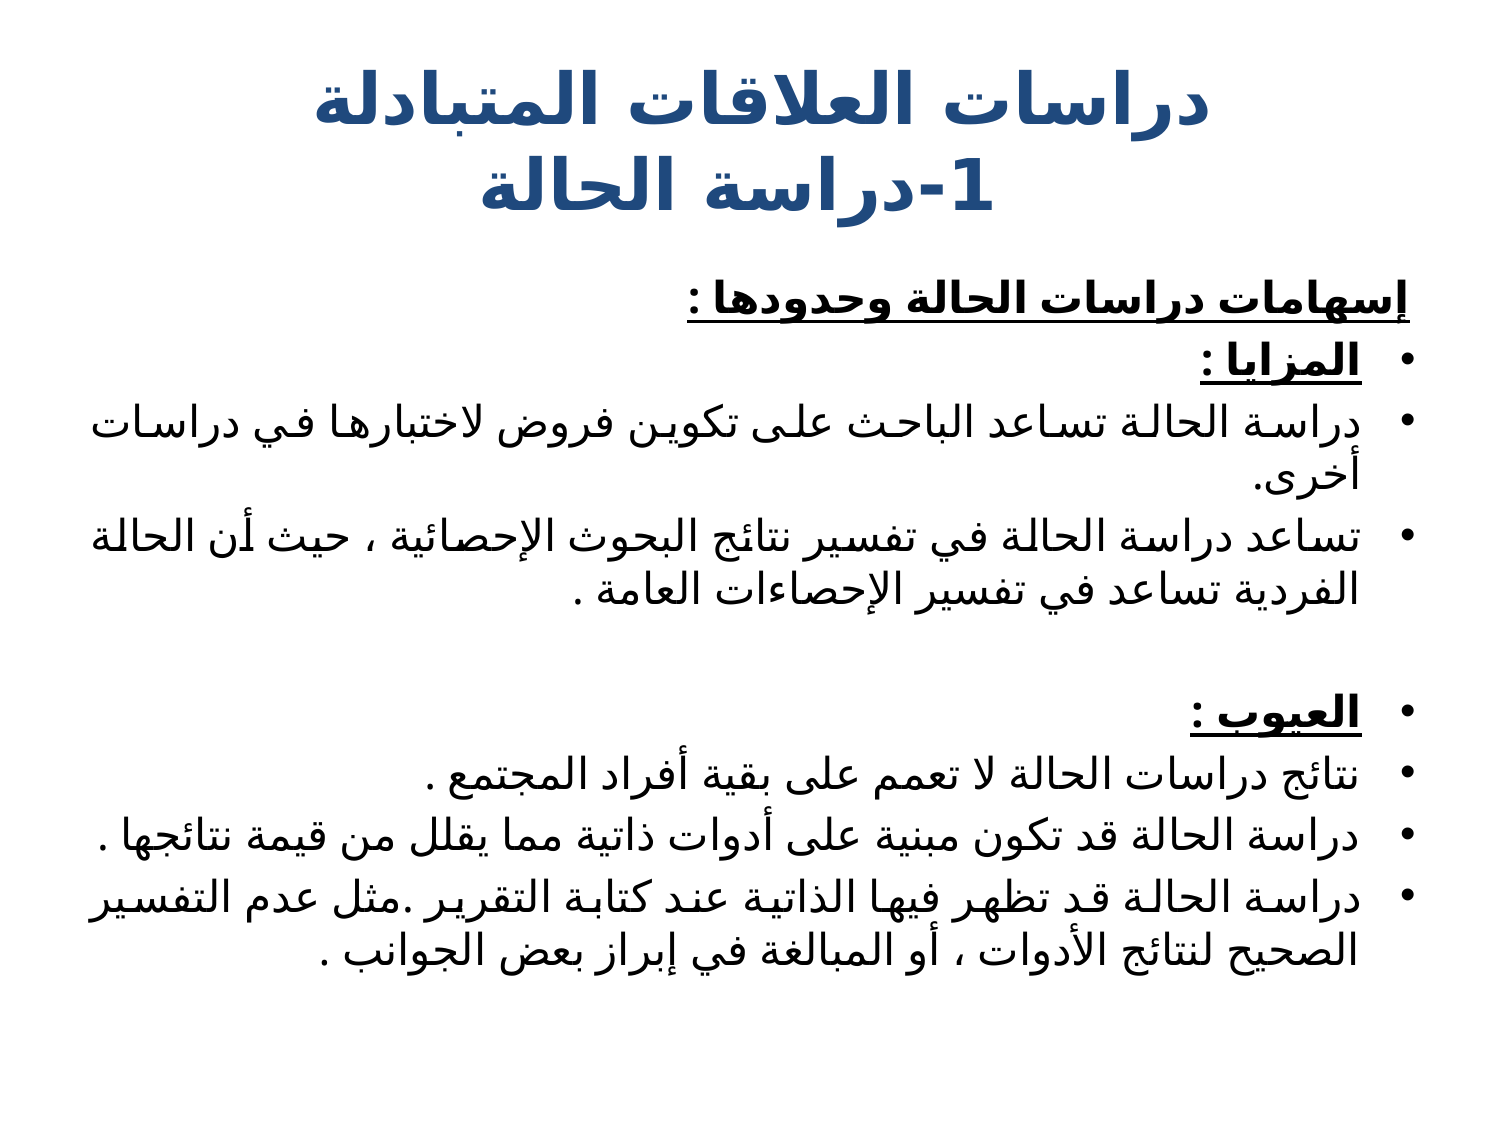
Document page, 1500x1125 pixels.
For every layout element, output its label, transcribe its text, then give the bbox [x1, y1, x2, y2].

title دراسات العلاقات المتبادلة 1-دراسة الحالة [75, 45, 1425, 233]
list إسهامات دراسات الحالة وحدودها : المزايا : دراسة الحالة تساعد الباحث على تكوين فروض لاختبارها في دراسات أخرى. تساعد دراسة الحالة في تفسير نتائج البحوث الإحصائية ، حيث أن الحالة الفردية تساعد في تفسير الإحصاءات العامة . العيوب : نتائج دراسات الحالة لا تعمم على بقية أفراد المجتمع . دراسة الحالة قد تكون مبنية على أدوات ذاتية مما يقلل من قيمة نتائجها . دراسة الحالة قد تظهر فيها الذاتية عند كتابة التقرير .مثل عدم التفسير الصحيح لنتائج الأدوات ، أو المبالغة في إبراز بعض الجوانب . [75, 262, 1425, 1005]
